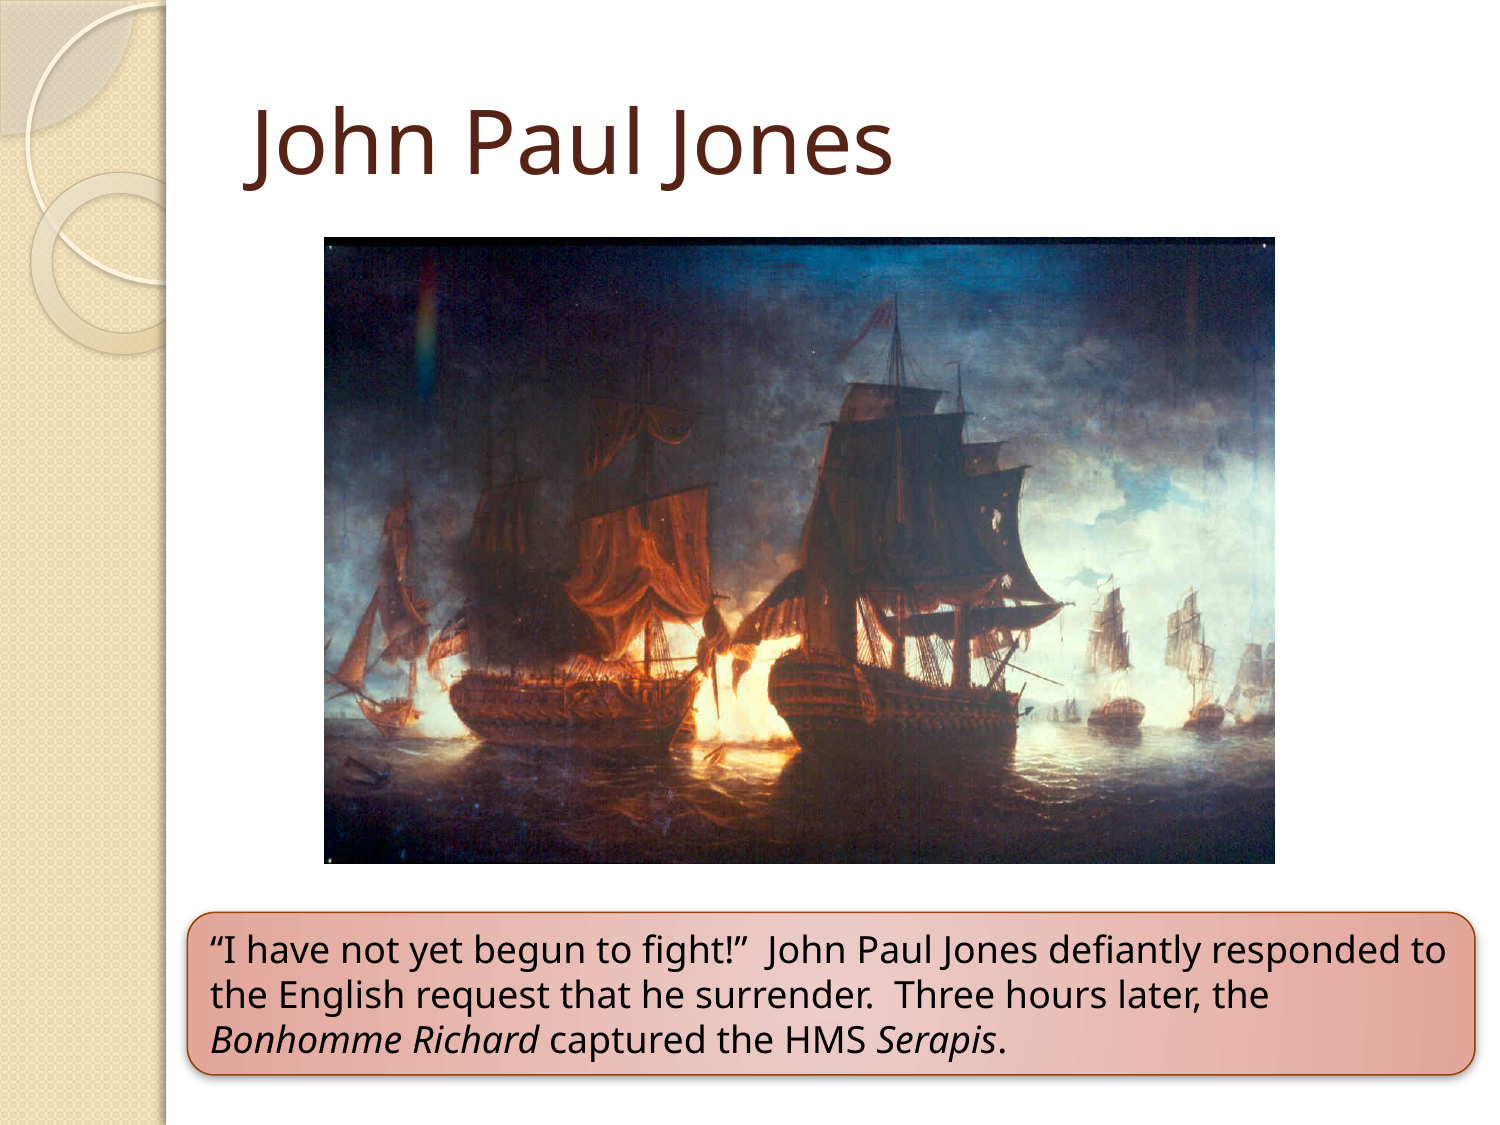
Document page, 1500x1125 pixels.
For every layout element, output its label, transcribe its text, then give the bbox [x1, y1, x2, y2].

title John Paul Jones [235, 45, 1466, 233]
text_box “I have not yet begun to fight!” John Paul Jones defiantly responded to the English request that he surrender. Three hours later, the Bonhomme Richard captured the HMS Serapis. [186, 911, 1476, 1076]
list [324, 237, 1276, 865]
